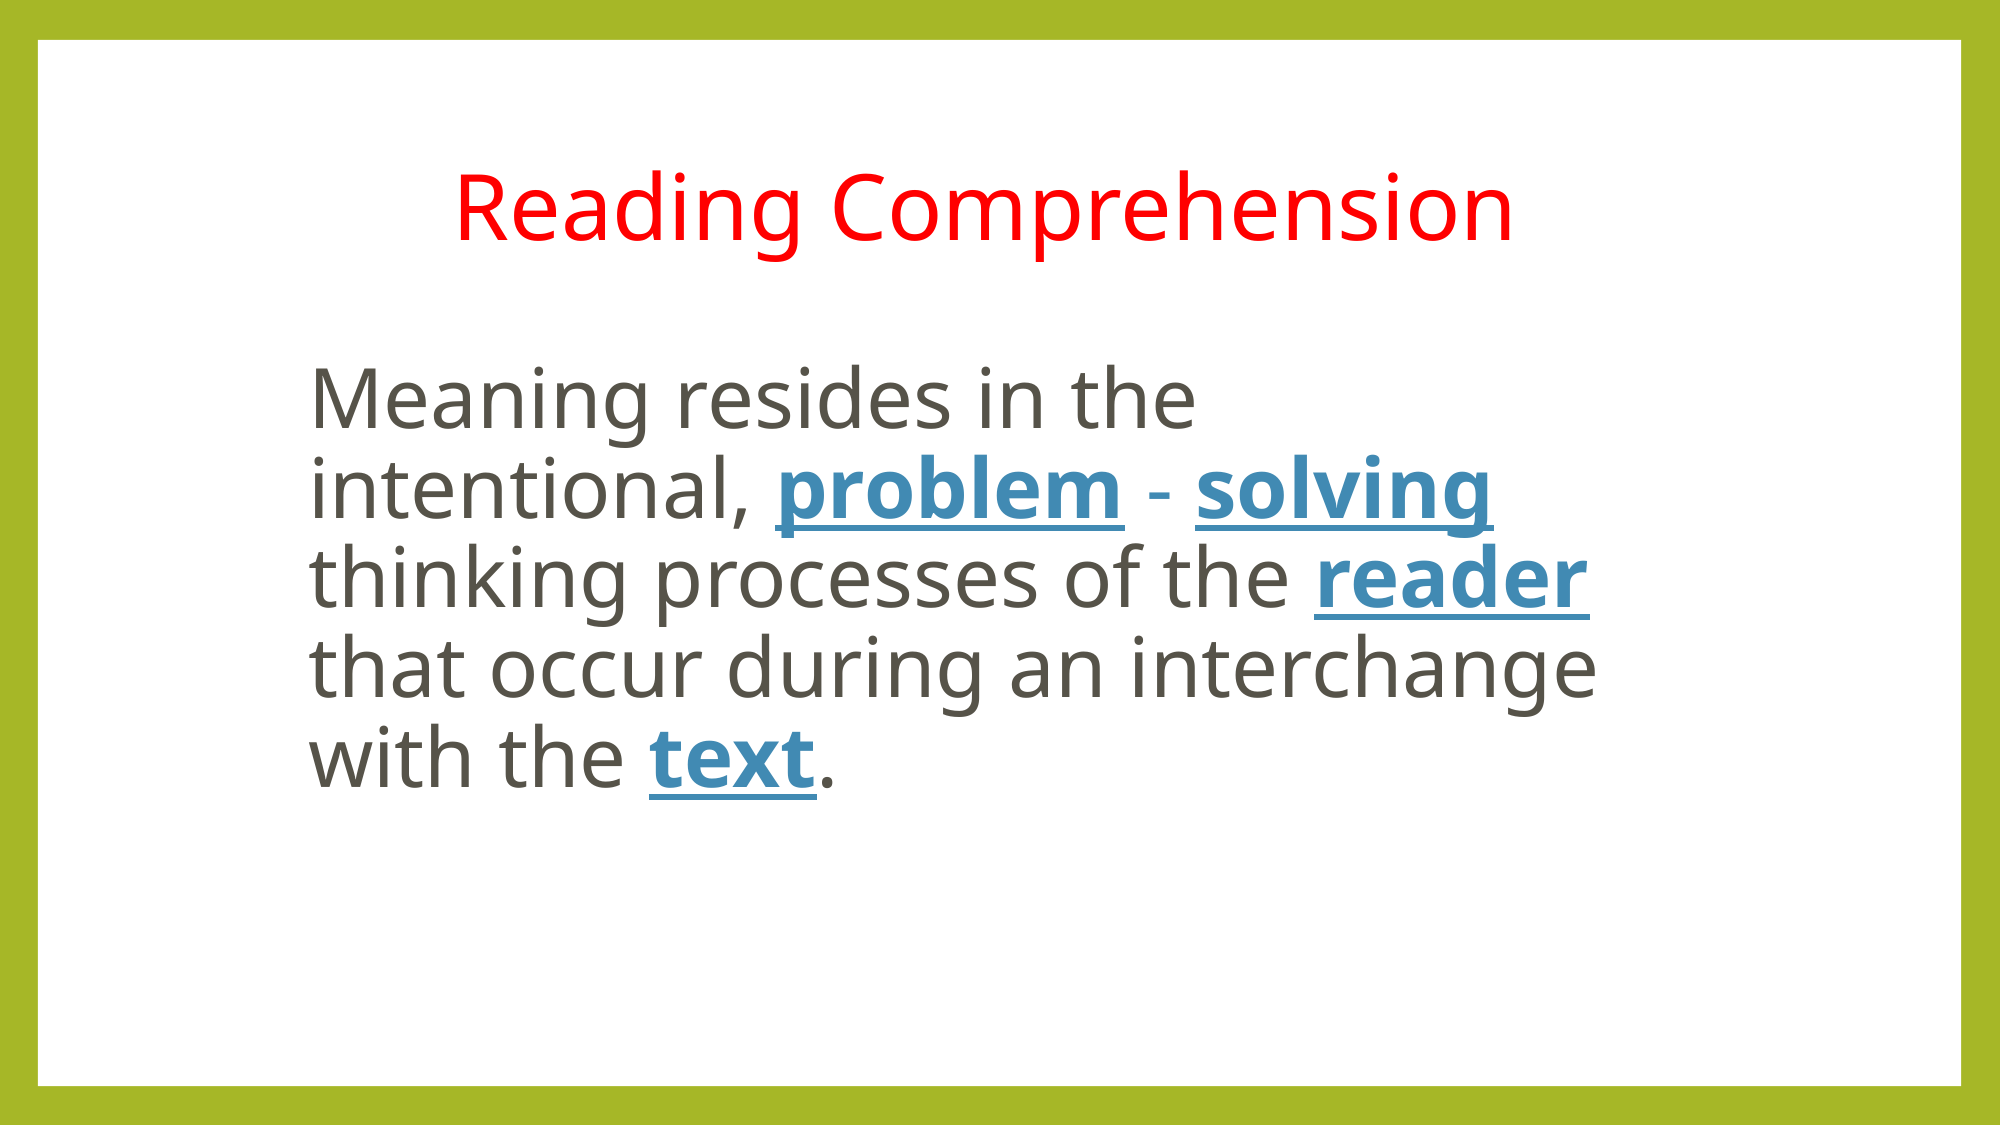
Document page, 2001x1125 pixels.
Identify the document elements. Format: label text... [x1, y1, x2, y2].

list Meaning resides in the intentional, problem - solving thinking processes of the reader that occur during an interchange with the text. [293, 348, 1644, 949]
title Reading Comprehension [187, 99, 1808, 323]
